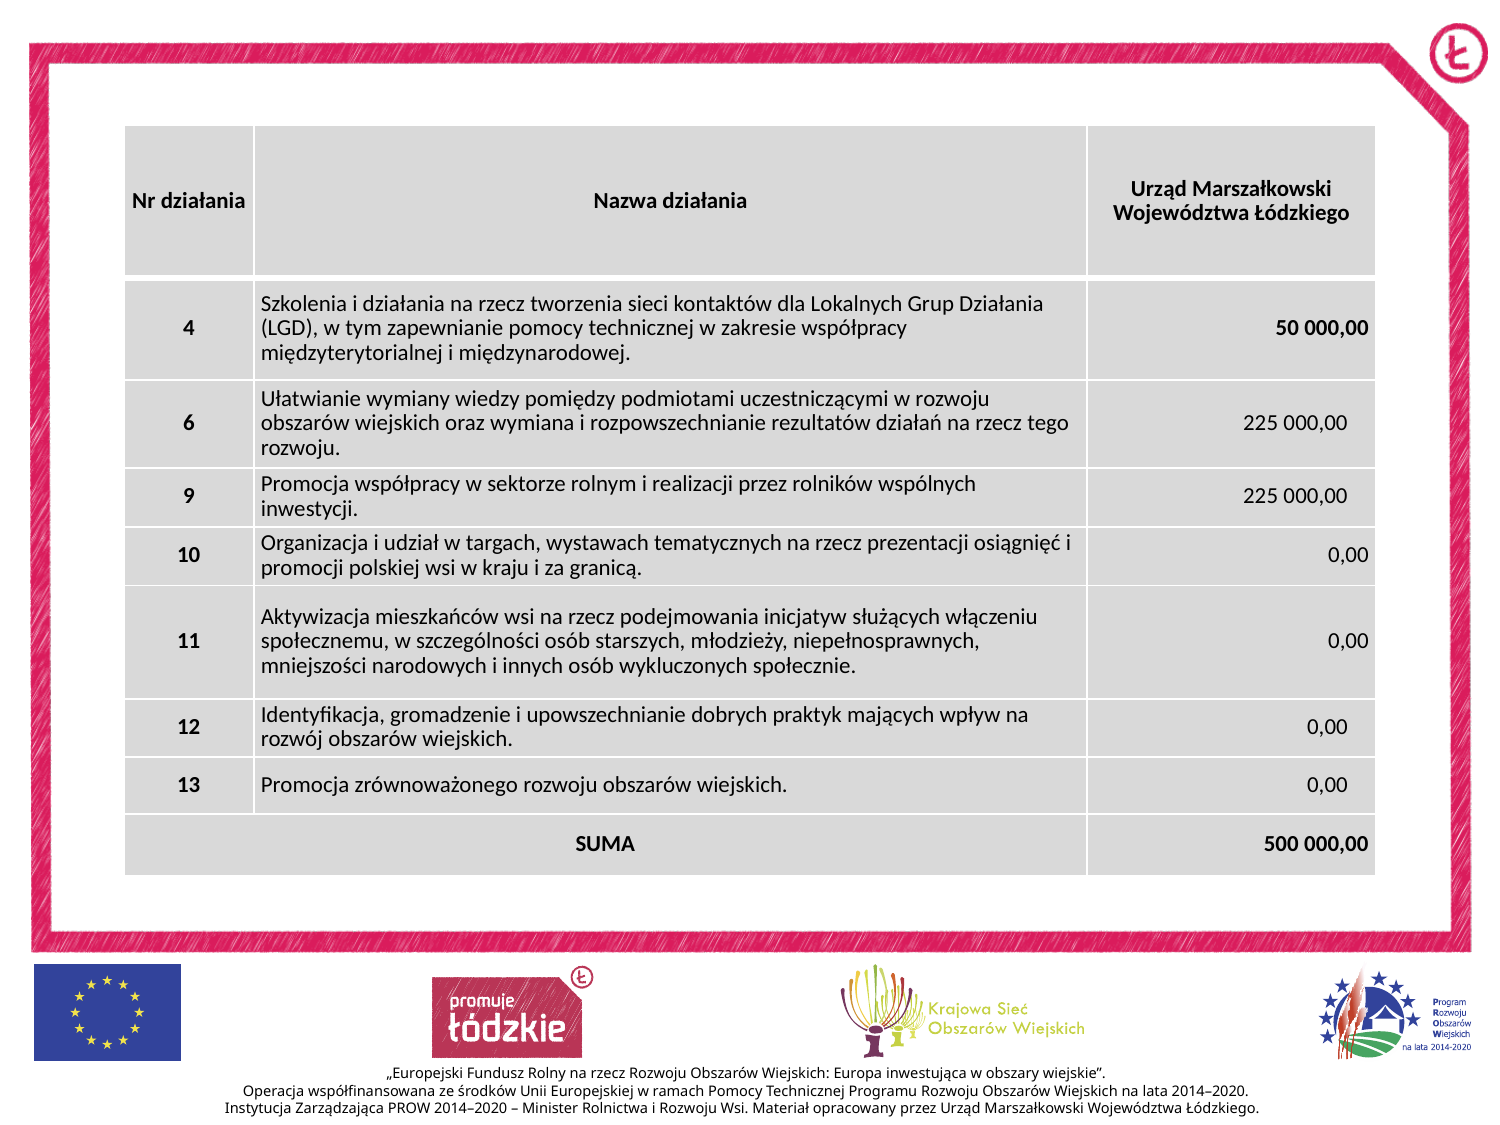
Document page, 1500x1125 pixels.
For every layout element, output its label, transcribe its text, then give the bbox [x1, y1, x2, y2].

text_box „Europejski Fundusz Rolny na rzecz Rozwoju Obszarów Wiejskich: Europa inwestująca w obszary wiejskie”. Operacja współfinansowana ze środków Unii Europejskiej w ramach Pomocy Technicznej Programu Rozwoju Obszarów Wiejskich na lata 2014–2020. Instytucja Zarządzająca PROW 2014–2020 – Minister Rolnictwa i Rozwoju Wsi. Materiał opracowany przez Urząd Marszałkowski Województwa Łódzkiego. [209, 1071, 1283, 1124]
picture [29, 23, 1489, 953]
picture [32, 959, 1474, 1063]
